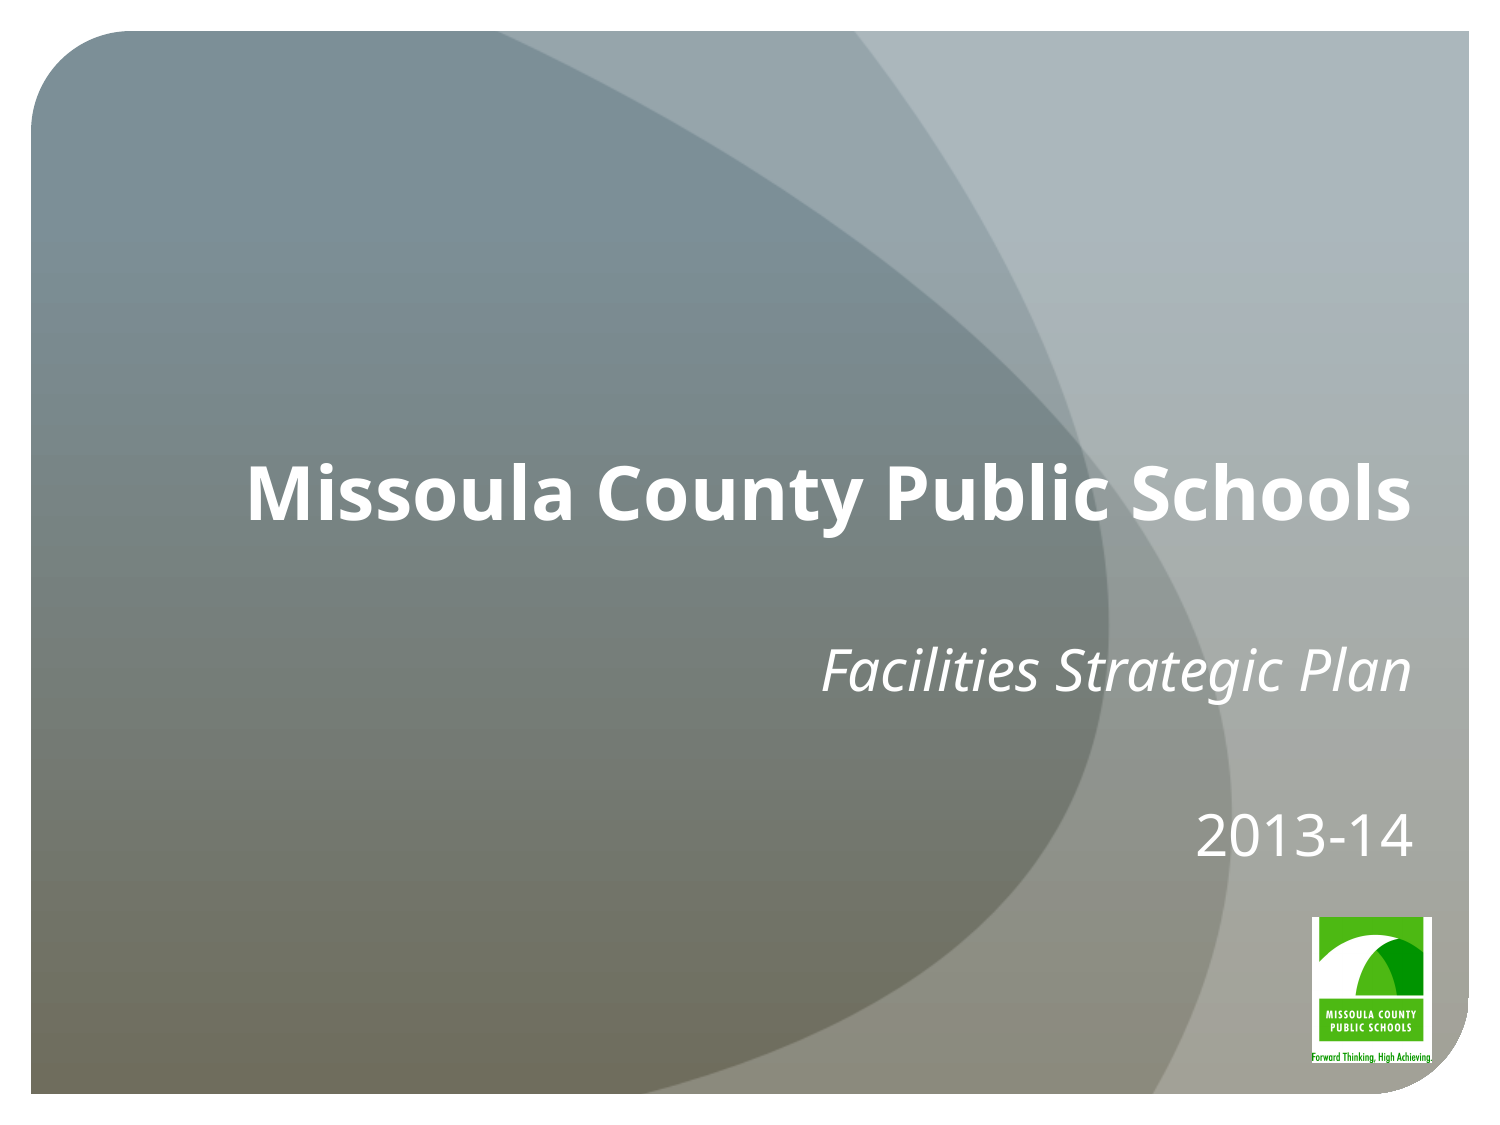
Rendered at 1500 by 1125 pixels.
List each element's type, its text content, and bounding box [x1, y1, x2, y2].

title Missoula County Public Schools [127, 425, 1429, 543]
list Facilities Strategic Plan 2013-14 [0, 543, 1429, 895]
picture [25, 30, 1474, 1095]
